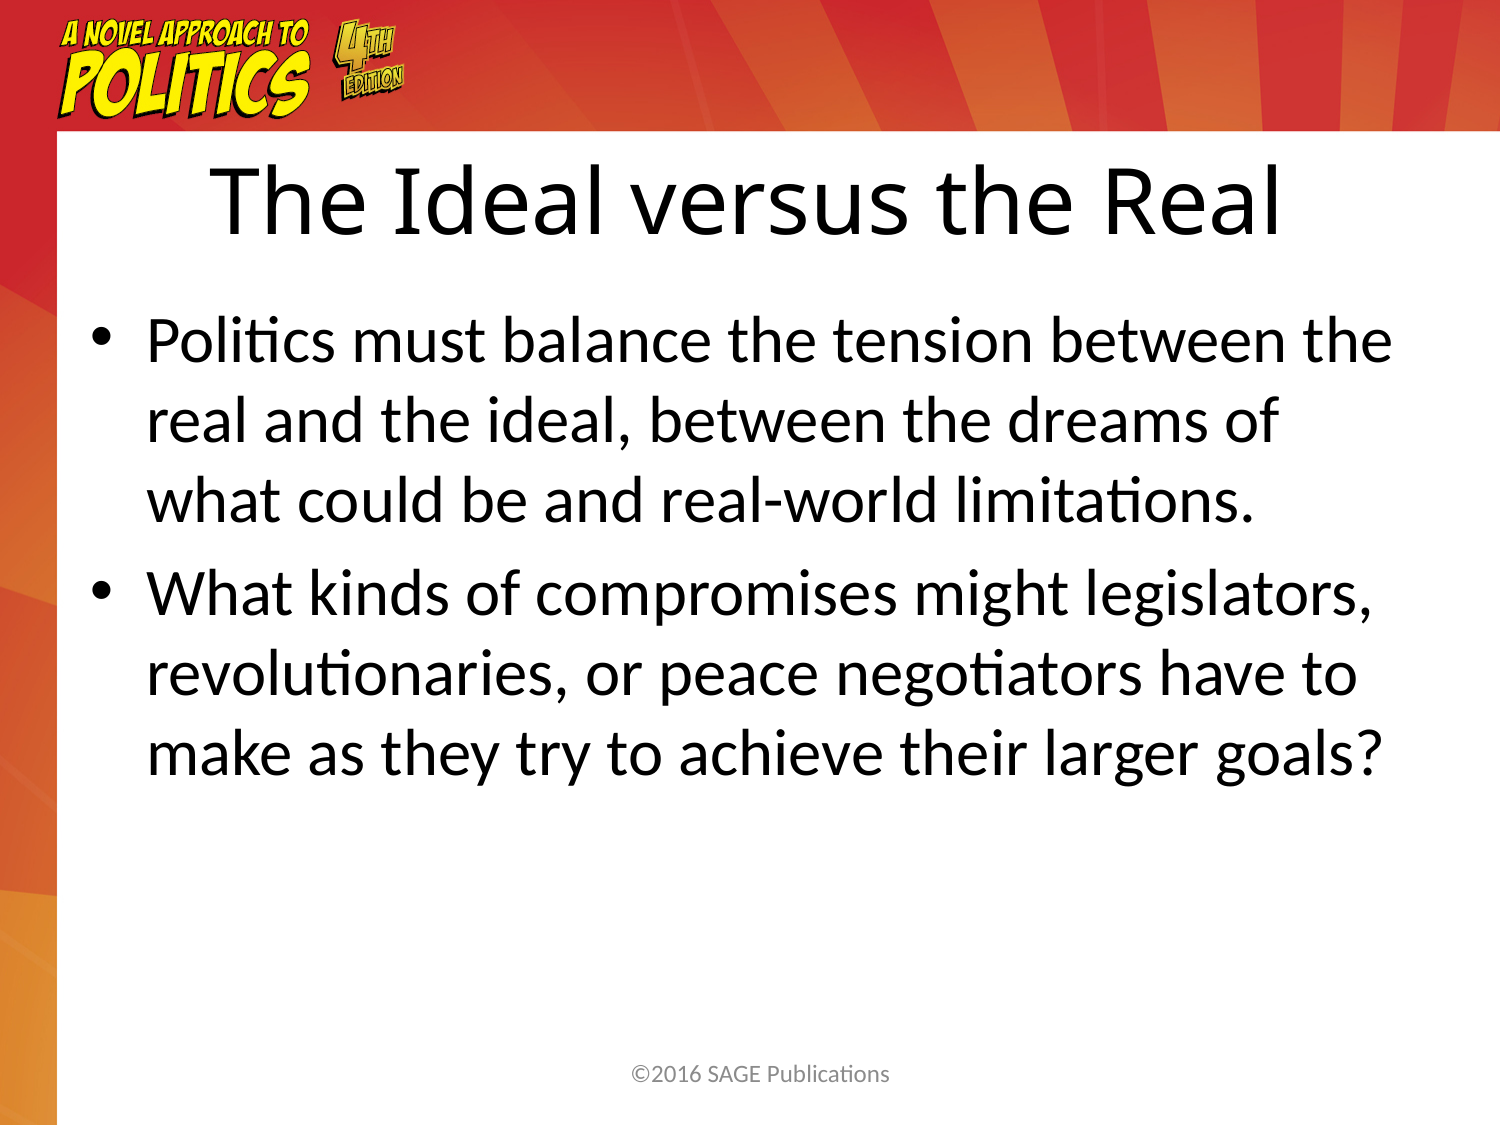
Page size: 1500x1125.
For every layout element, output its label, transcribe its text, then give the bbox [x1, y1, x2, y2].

picture [0, 0, 1500, 1125]
text_box Politics must balance the tension between the real and the ideal, between the dreams of what could be and real-world limitations. What kinds of compromises might legislators, revolutionaries, or peace negotiators have to make as they try to achieve their larger goals? [74, 288, 1425, 1064]
title The Ideal versus the Real [72, 110, 1423, 286]
